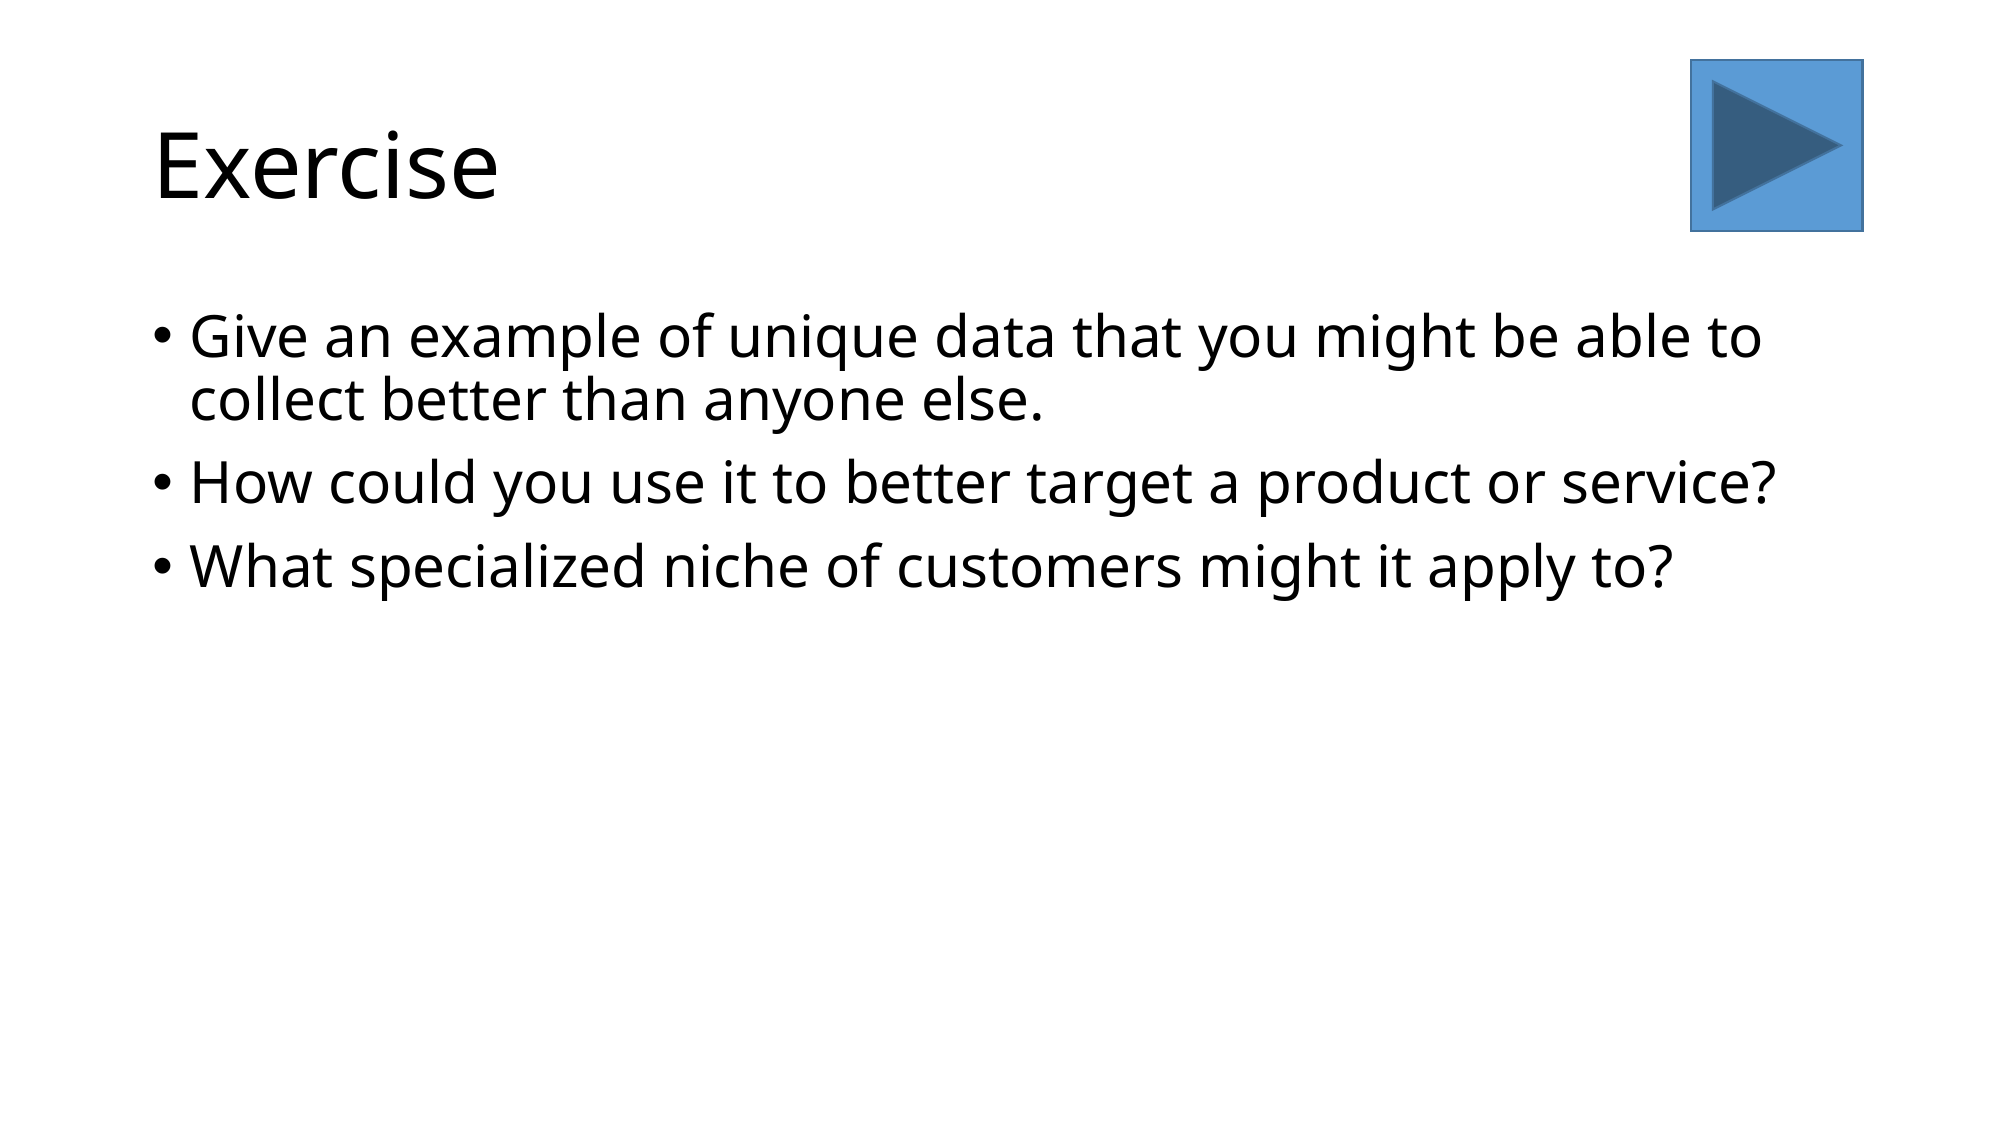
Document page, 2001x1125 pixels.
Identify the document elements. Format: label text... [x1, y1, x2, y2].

title Exercise [137, 59, 1863, 278]
list Give an example of unique data that you might be able to collect better than anyone else. How could you use it to better target a product or service? What specialized niche of customers might it apply to? [137, 299, 1863, 1014]
text_box [1690, 59, 1864, 232]
